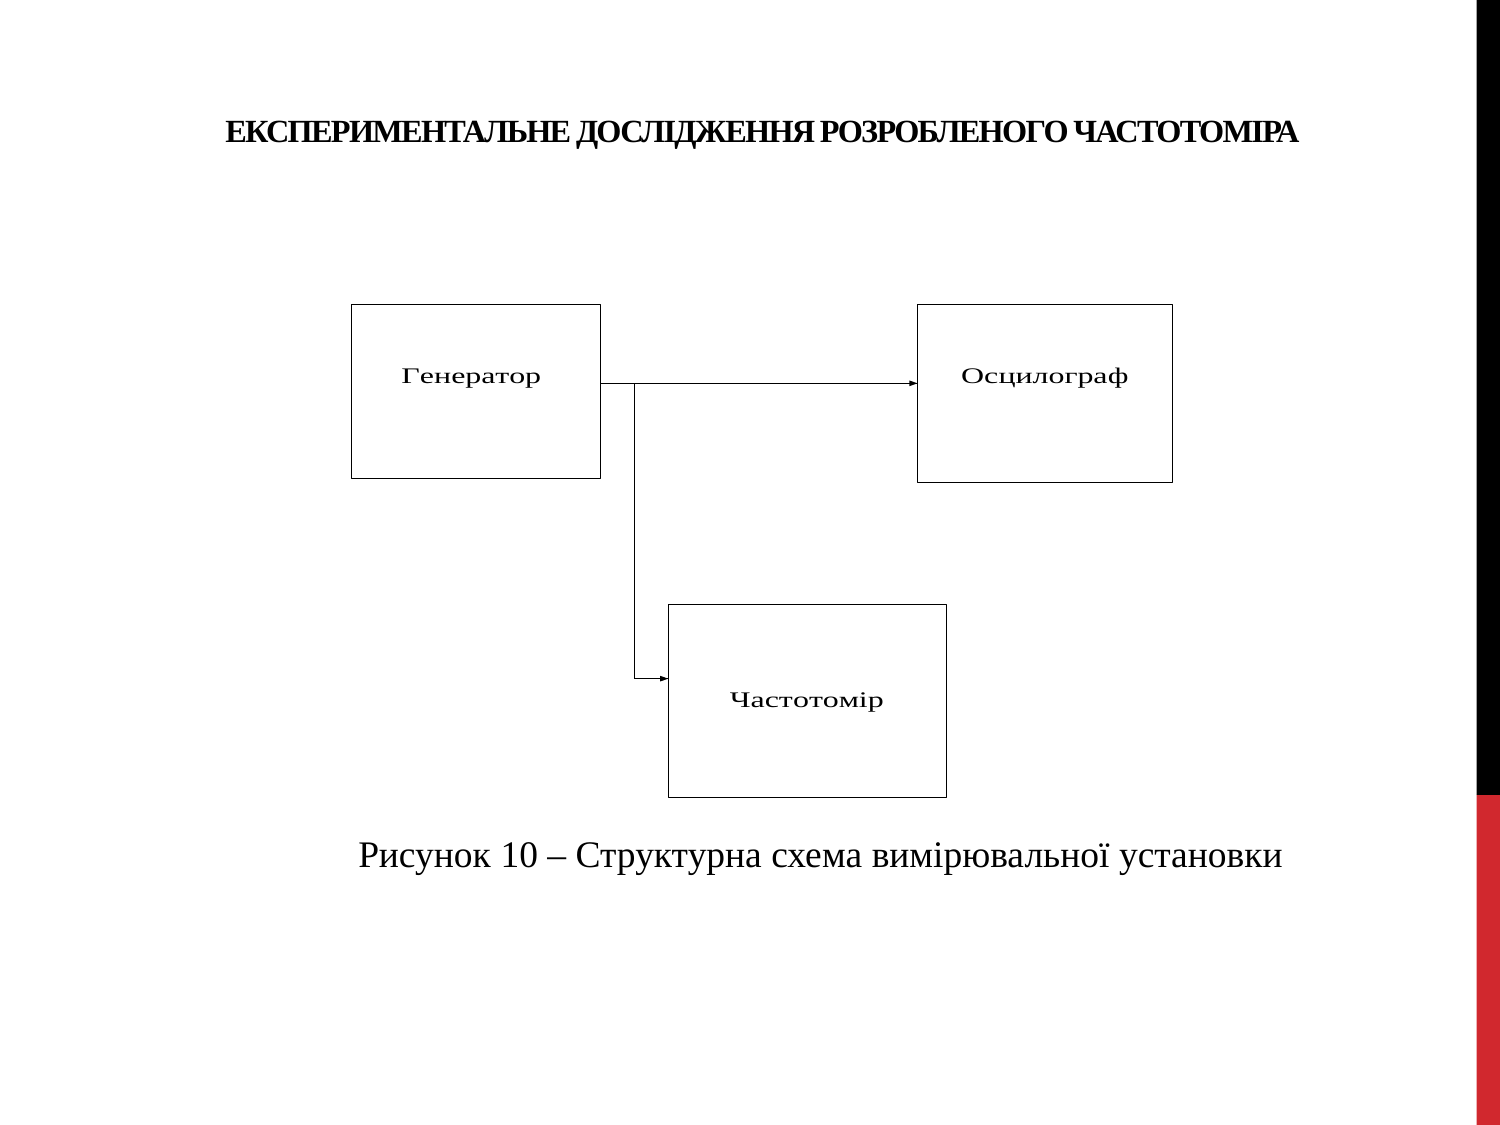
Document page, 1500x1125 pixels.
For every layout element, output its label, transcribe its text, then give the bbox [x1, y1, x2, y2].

text_box Рисунок 10 – Структурна схема вимірювальної установки [242, 822, 1400, 882]
title Експериментальне дослідження розробленого частотоміра [124, 101, 1400, 268]
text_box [347, 302, 1176, 800]
